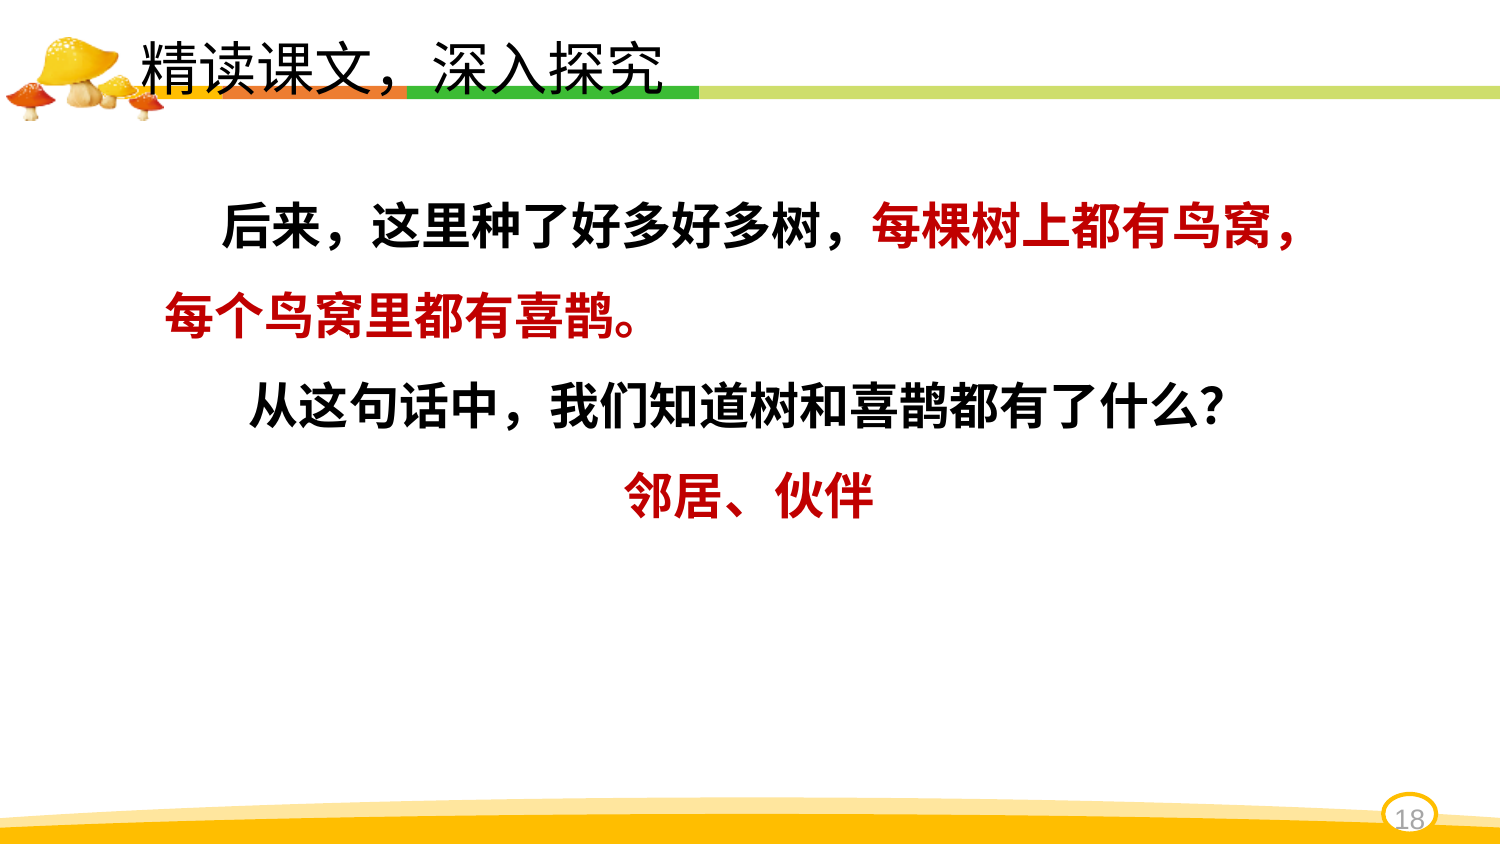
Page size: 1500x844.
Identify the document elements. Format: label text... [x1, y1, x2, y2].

text_box 精读课文，深入探究 [125, 24, 680, 109]
text_box 后来，这里种了好多好多树，每棵树上都有鸟窝，每个鸟窝里都有喜鹊。 从这句话中，我们知道树和喜鹊都有了什么？ 邻居、伙伴 [150, 156, 1348, 622]
picture [6, 37, 164, 121]
